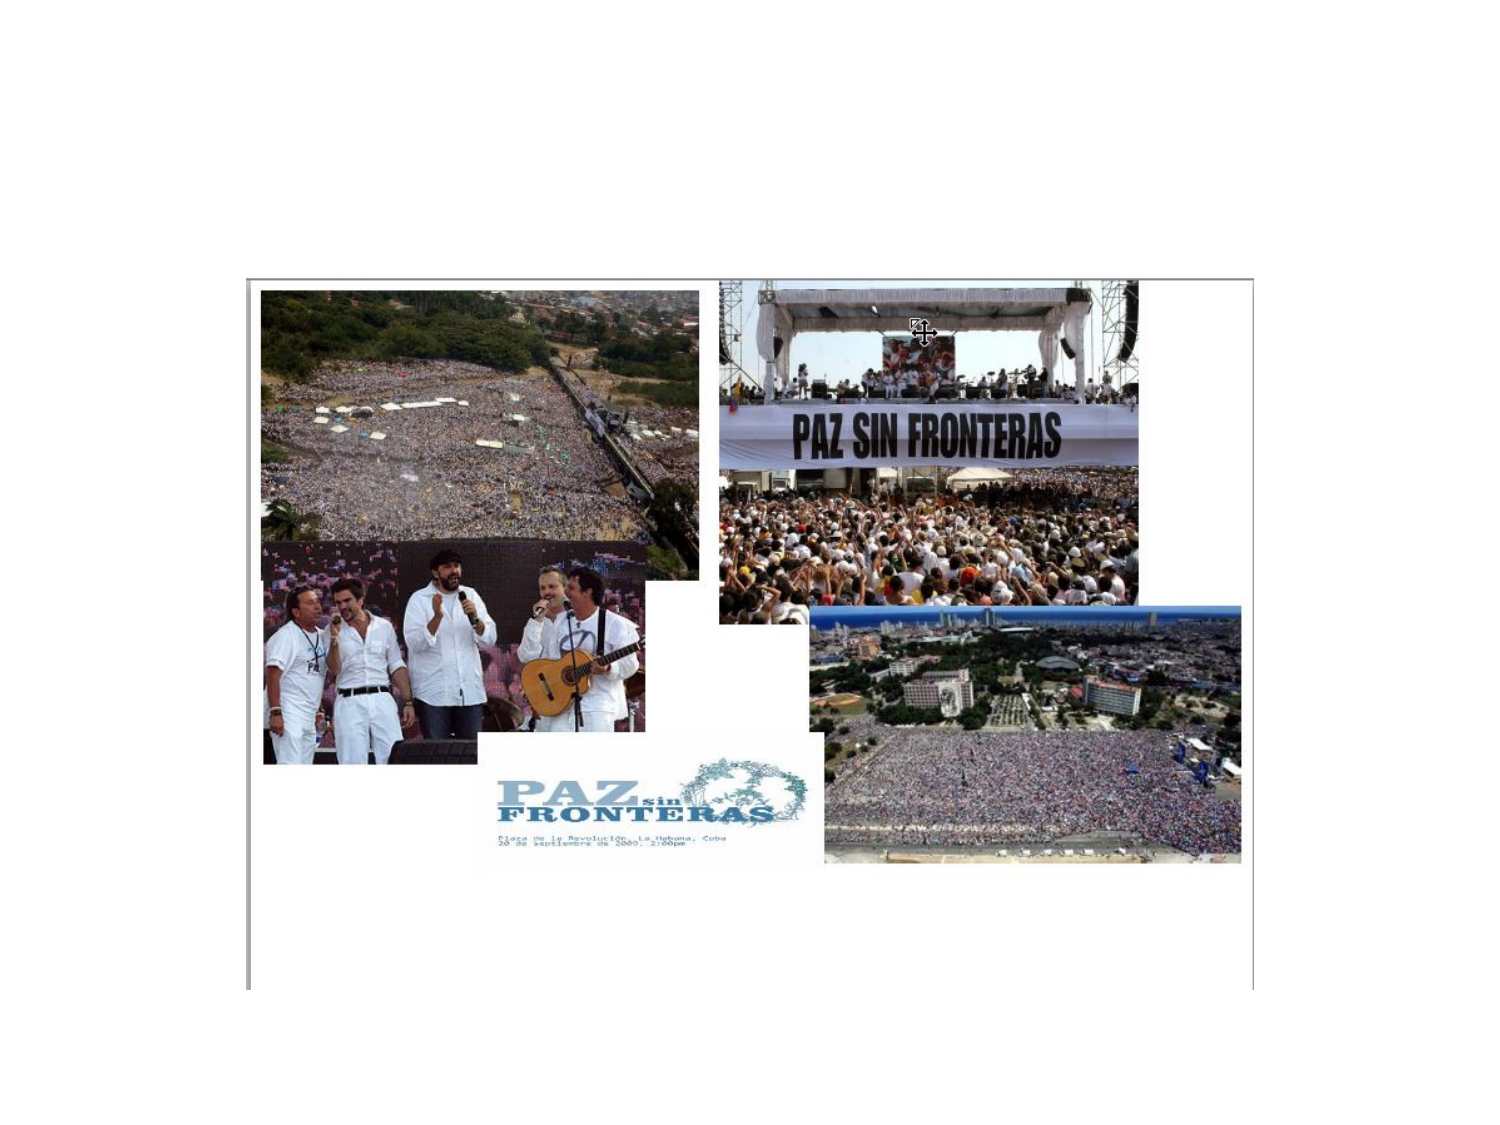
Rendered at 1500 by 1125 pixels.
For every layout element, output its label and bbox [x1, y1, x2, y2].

list [246, 277, 1254, 990]
